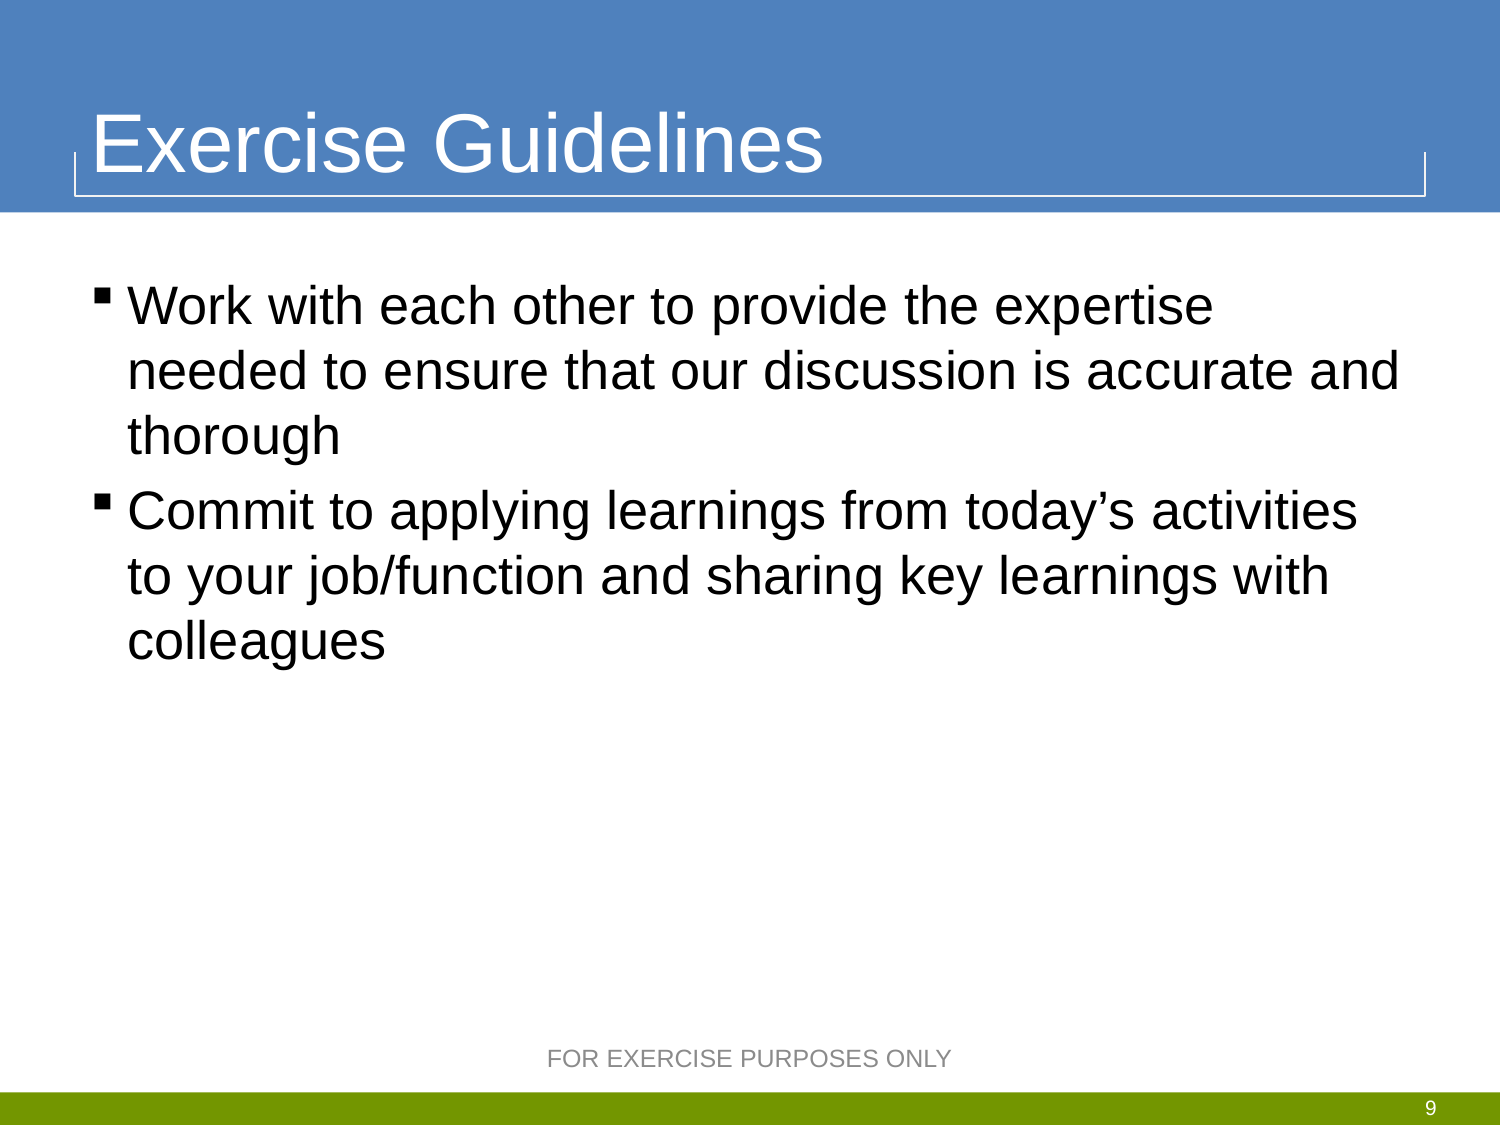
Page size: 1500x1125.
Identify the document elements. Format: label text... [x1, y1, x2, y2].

title Exercise Guidelines [74, 44, 1426, 233]
list Work with each other to provide the expertise needed to ensure that our discussion is accurate and thorough Commit to applying learnings from today’s activities to your job/function and sharing key learnings with colleagues [74, 262, 1426, 1006]
footer FOR EXERCISE PURPOSES ONLY [512, 1042, 988, 1103]
